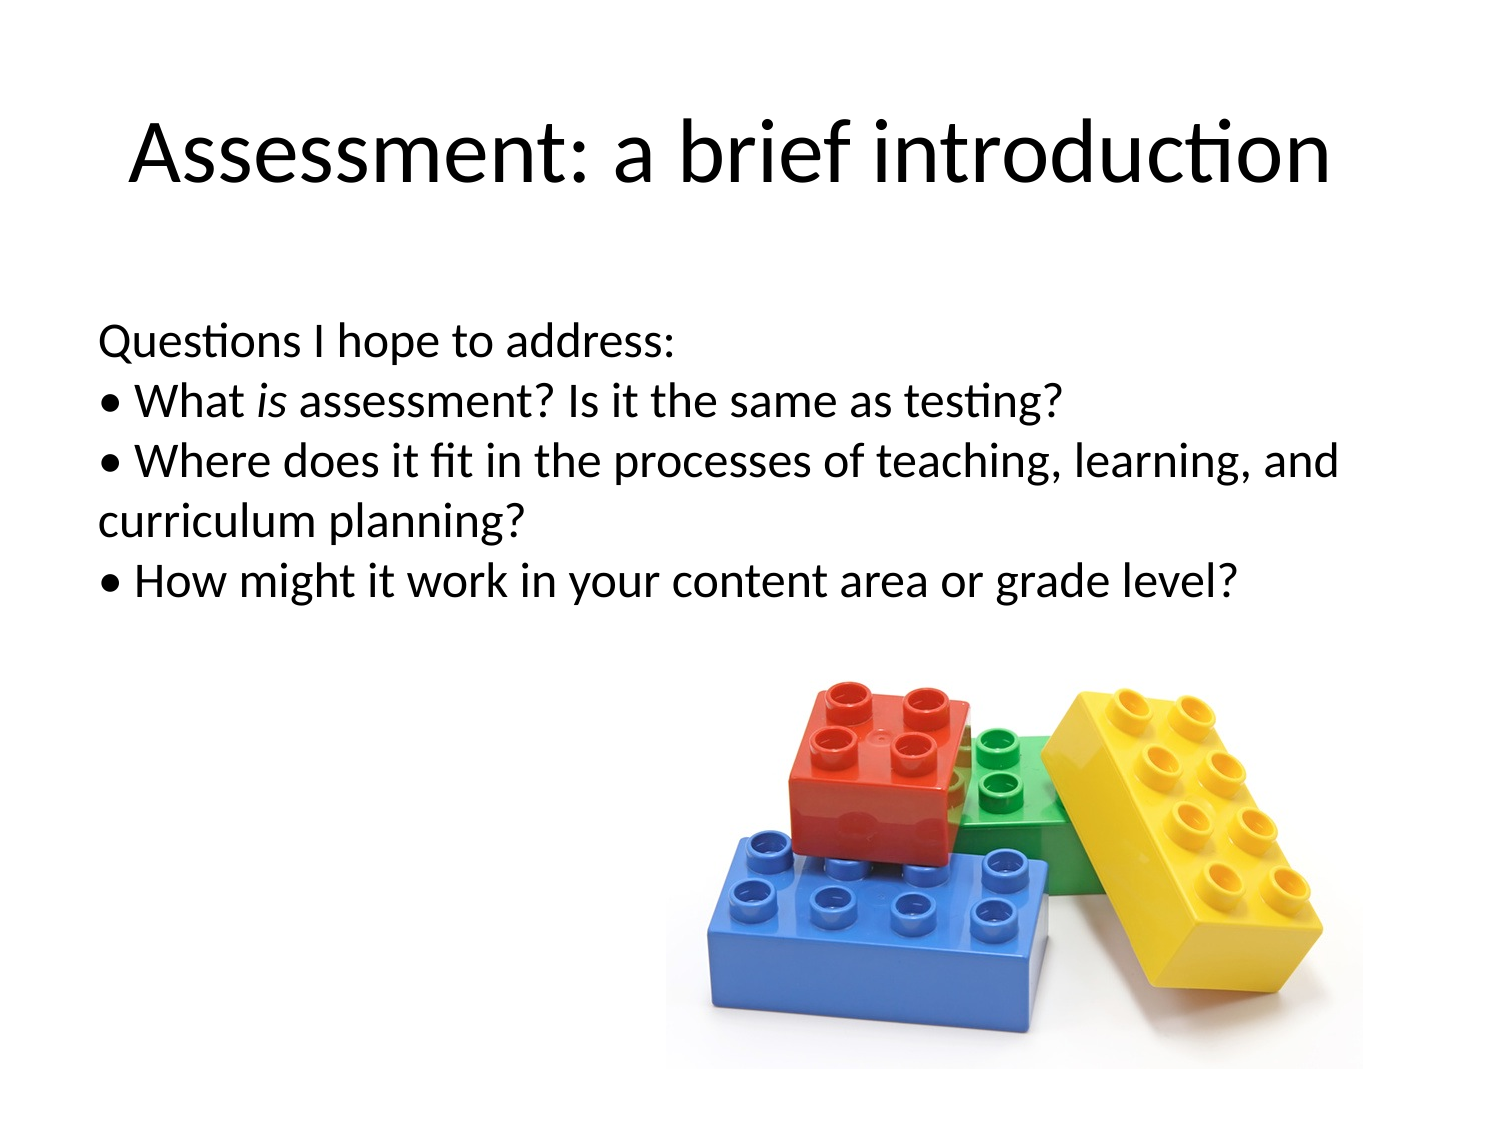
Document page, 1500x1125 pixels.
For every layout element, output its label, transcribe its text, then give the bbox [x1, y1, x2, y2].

text_box Questions I hope to address: • What is assessment? Is it the same as testing? • Where does it fit in the processes of teaching, learning, and curriculum planning? • How might it work in your content area or grade level? [83, 299, 1413, 660]
picture [665, 599, 1363, 1069]
title Assessment: a brief introduction [75, 24, 1388, 267]
